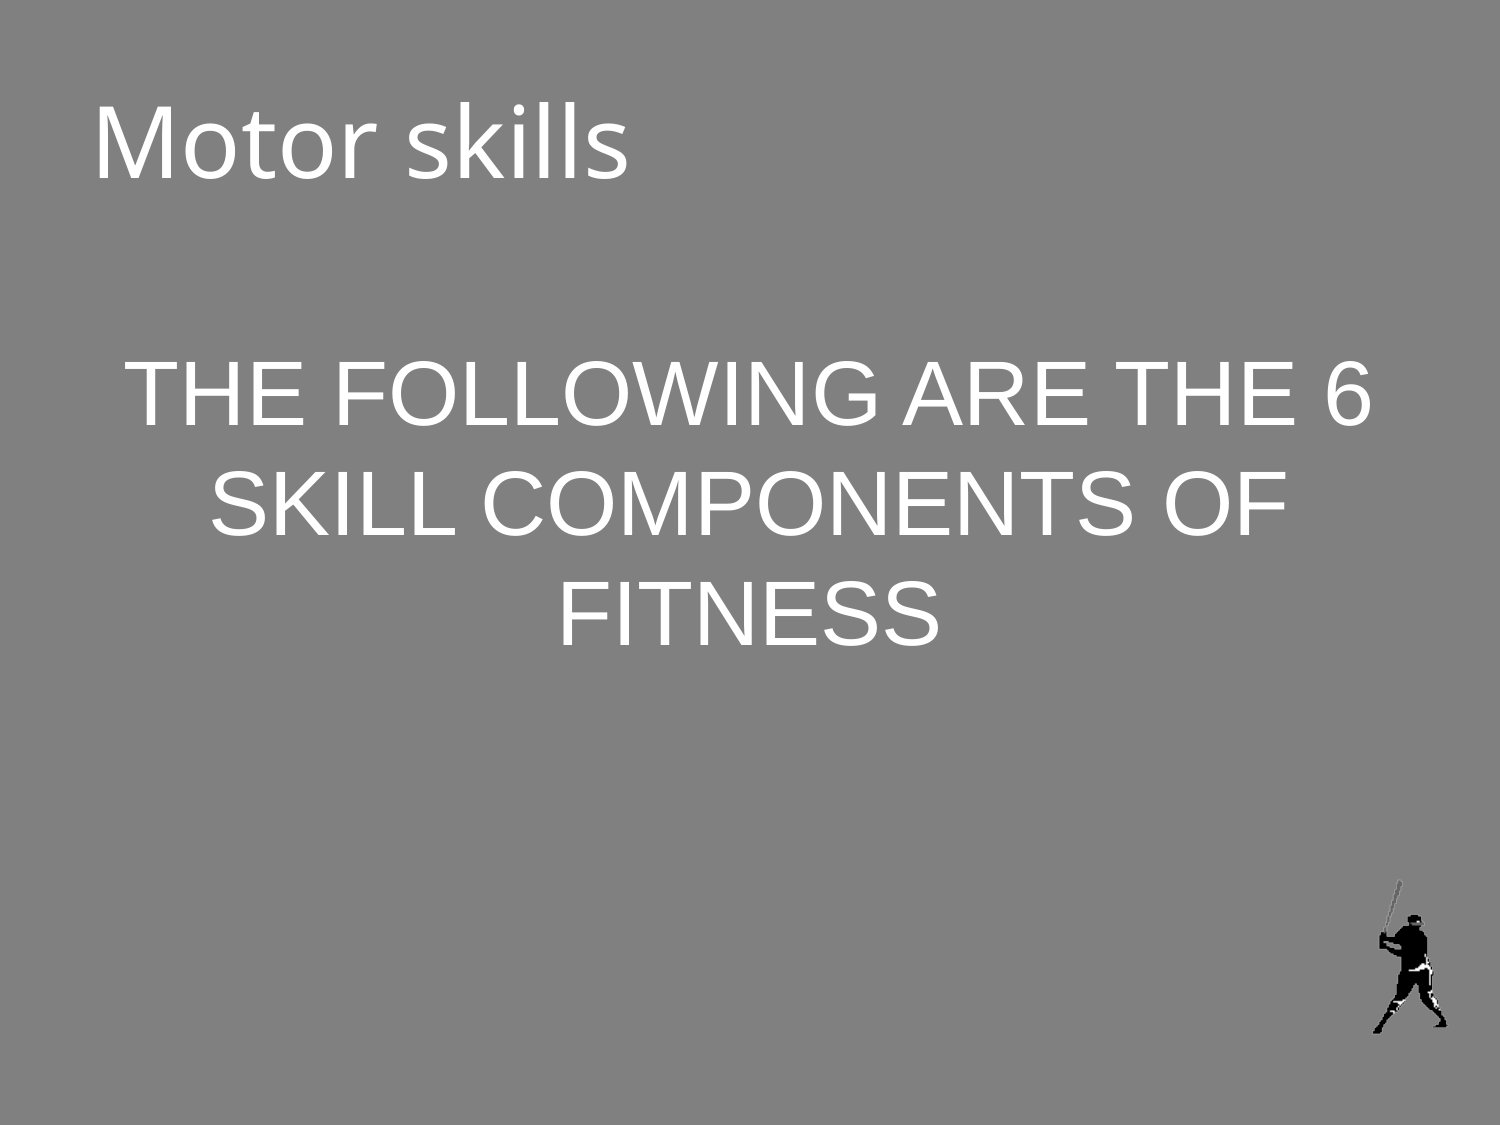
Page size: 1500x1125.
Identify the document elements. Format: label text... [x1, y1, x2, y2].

text_box THE FOLLOWING ARE THE 6 SKILL COMPONENTS OF FITNESS [0, 326, 1500, 794]
picture [1337, 874, 1500, 1039]
title Motor skills [74, 44, 1426, 233]
